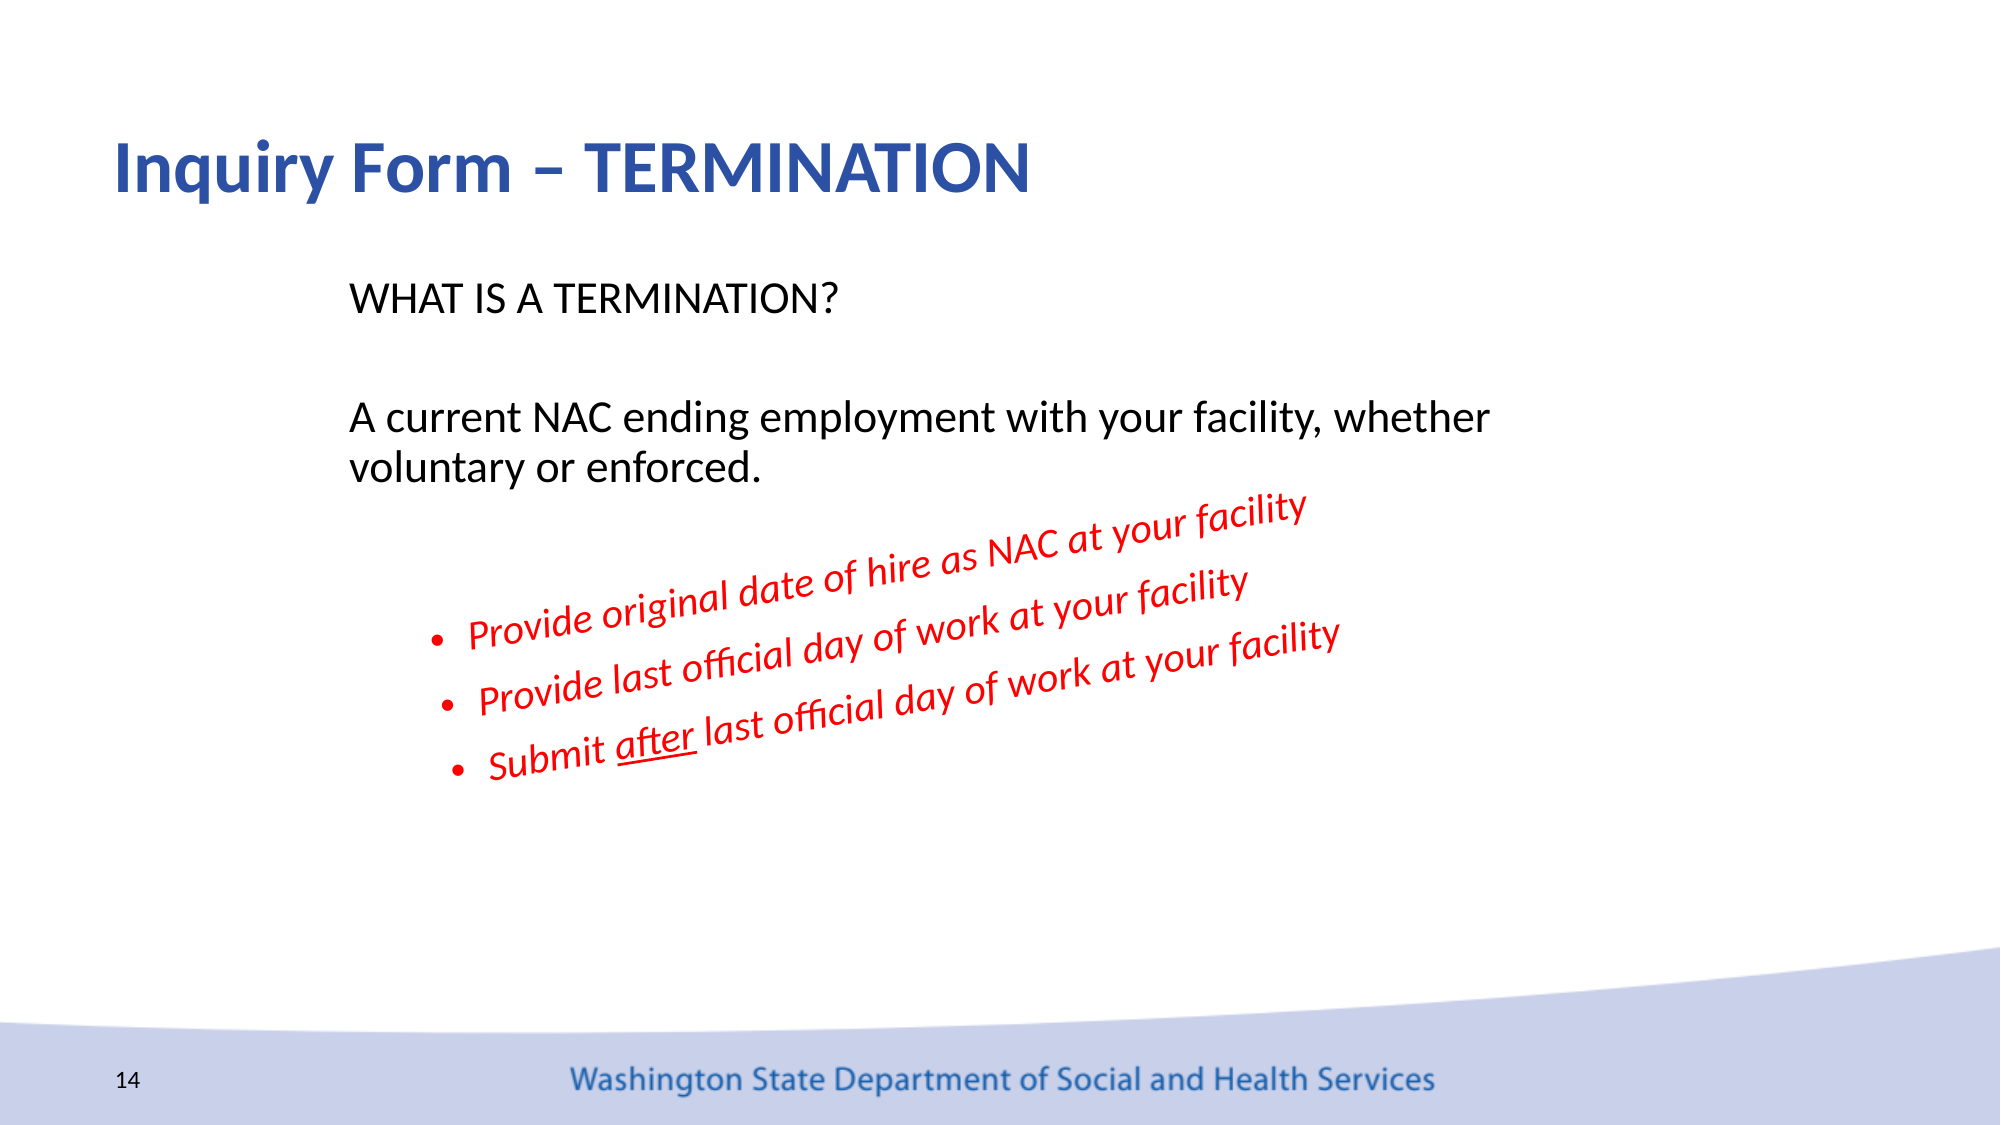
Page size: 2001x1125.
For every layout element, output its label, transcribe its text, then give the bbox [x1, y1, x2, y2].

title Inquiry Form – TERMINATION [98, 59, 1900, 278]
text_box Provide original date of hire as NAC at your facility Provide last official day of work at your facility Submit after last official day of work at your facility [399, 363, 1599, 923]
slide_number 14 [99, 1048, 550, 1108]
list WHAT IS A TERMINATION? A current NAC ending employment with your facility, whether voluntary or enforced. [259, 266, 1620, 980]
